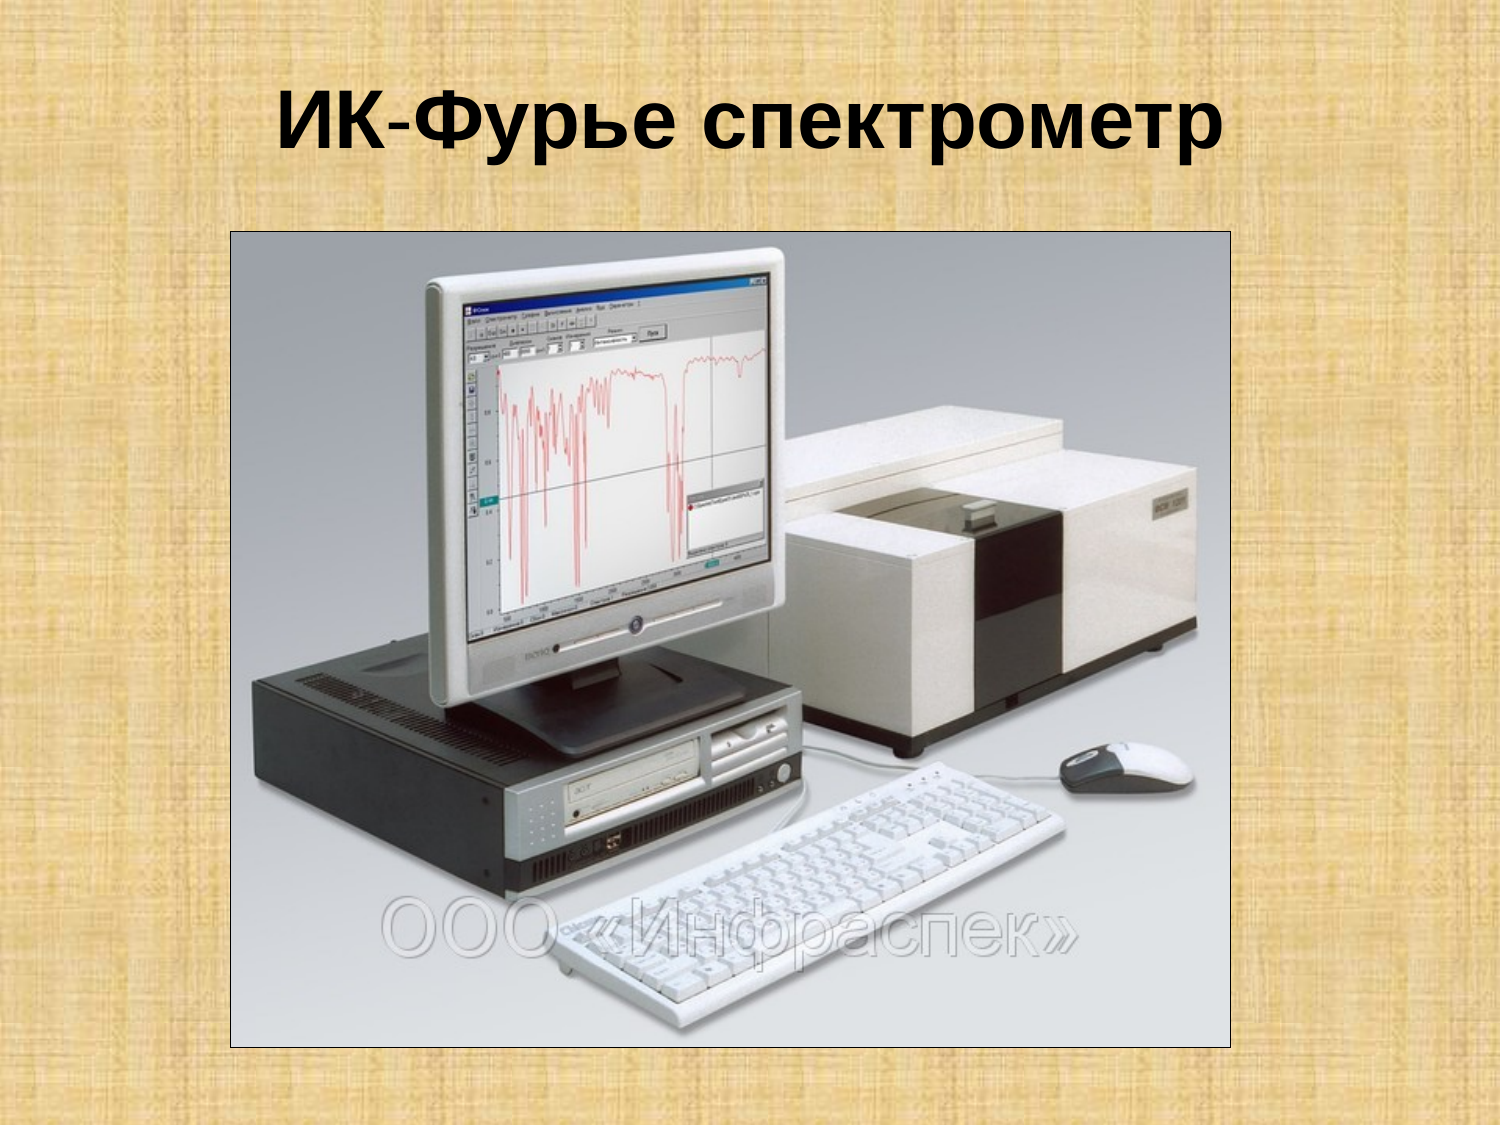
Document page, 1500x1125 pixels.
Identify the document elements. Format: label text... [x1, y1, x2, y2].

picture [0, 0, 1500, 1125]
title ИК-Фурье спектрометр [75, 45, 1425, 186]
